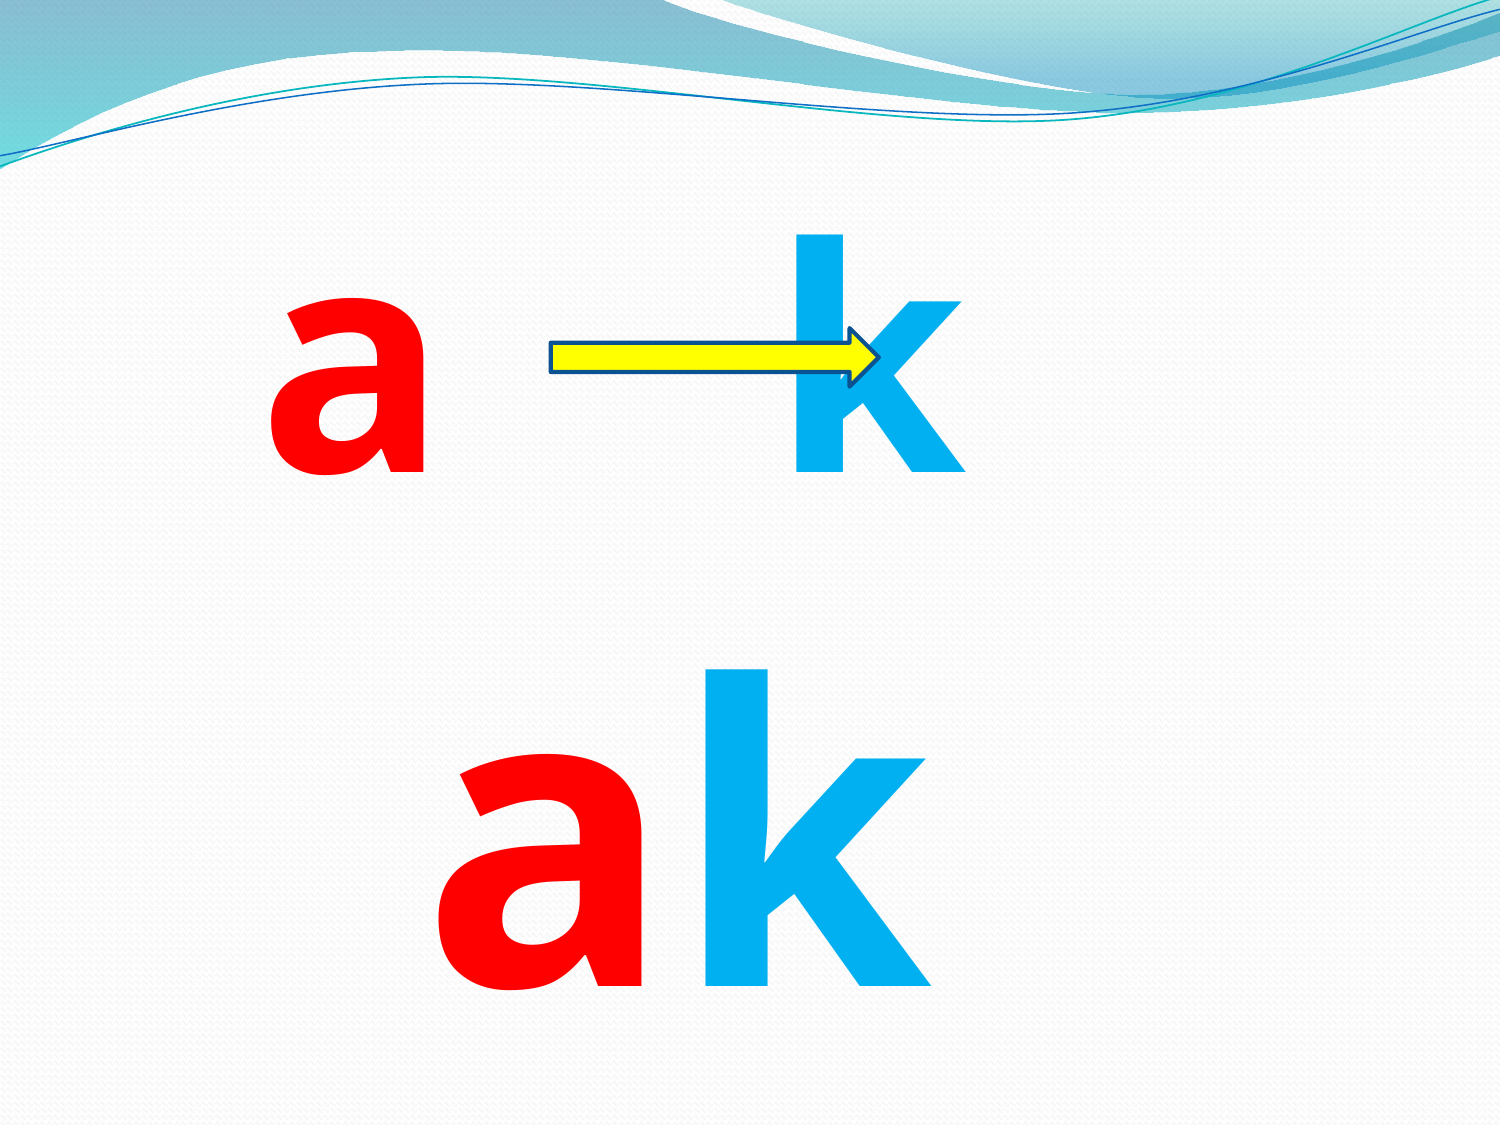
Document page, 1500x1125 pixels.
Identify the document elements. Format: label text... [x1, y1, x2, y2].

text_box a k [0, 152, 1430, 543]
text_box ak [81, 562, 1465, 1078]
text_box [548, 326, 881, 389]
